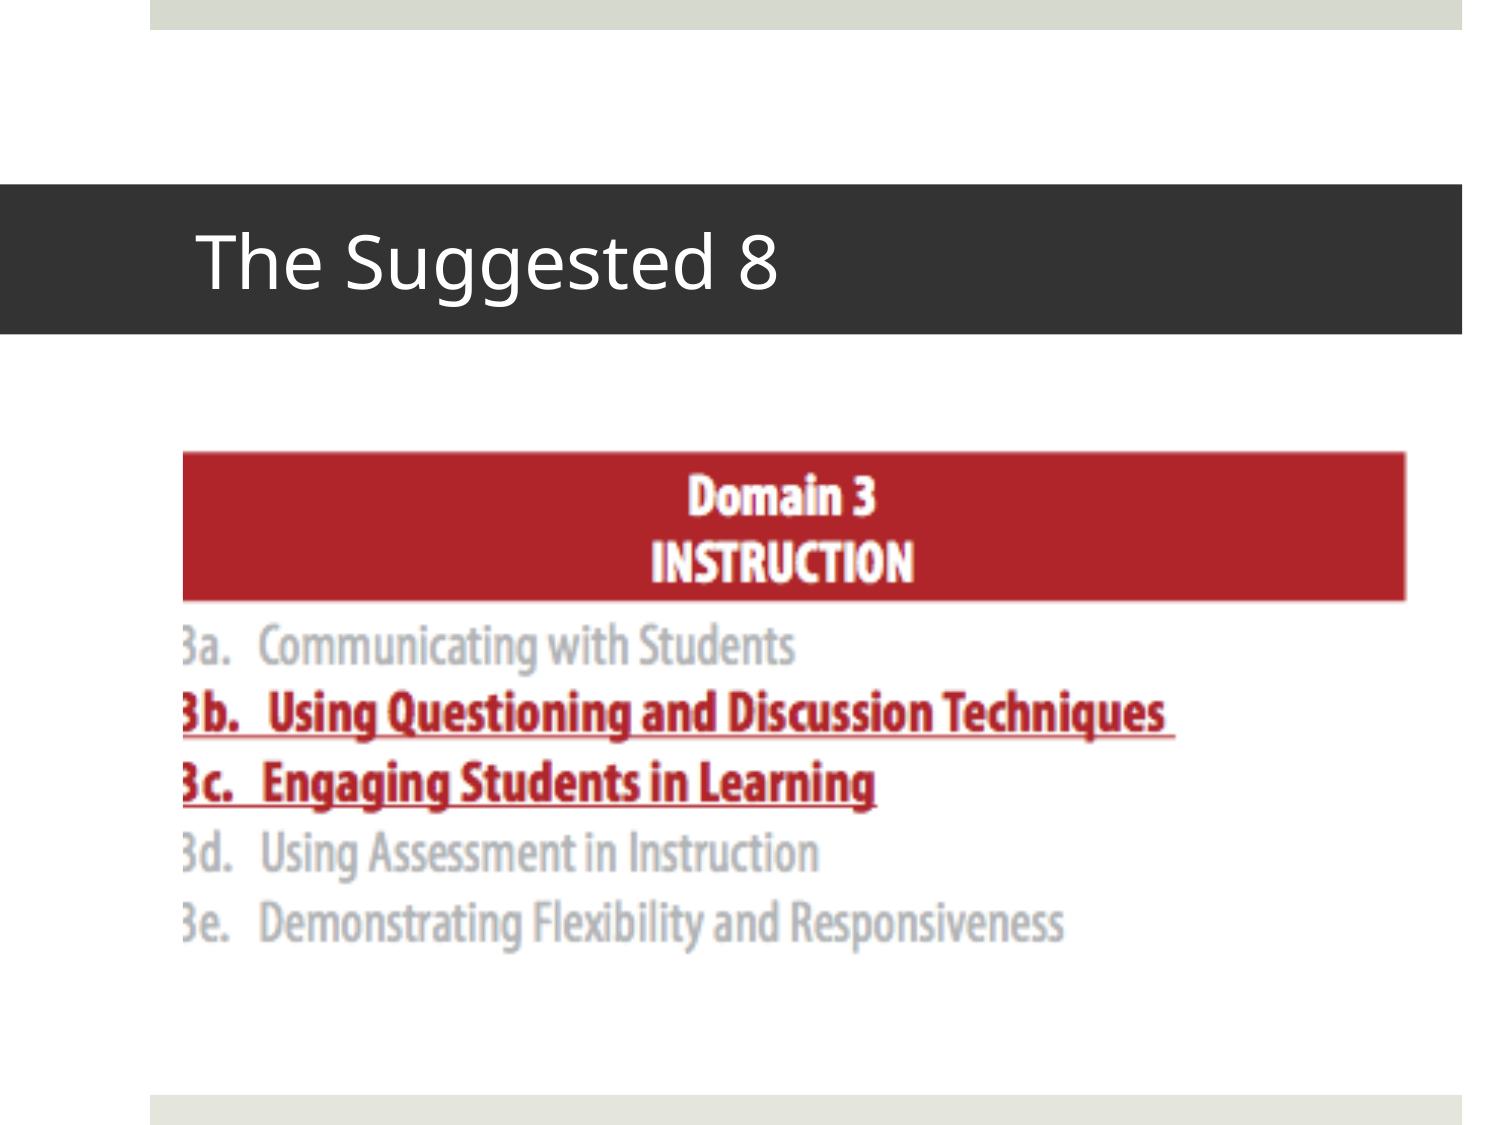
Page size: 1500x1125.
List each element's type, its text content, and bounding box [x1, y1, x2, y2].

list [182, 425, 1432, 1029]
title The Suggested 8 [0, 184, 1463, 335]
